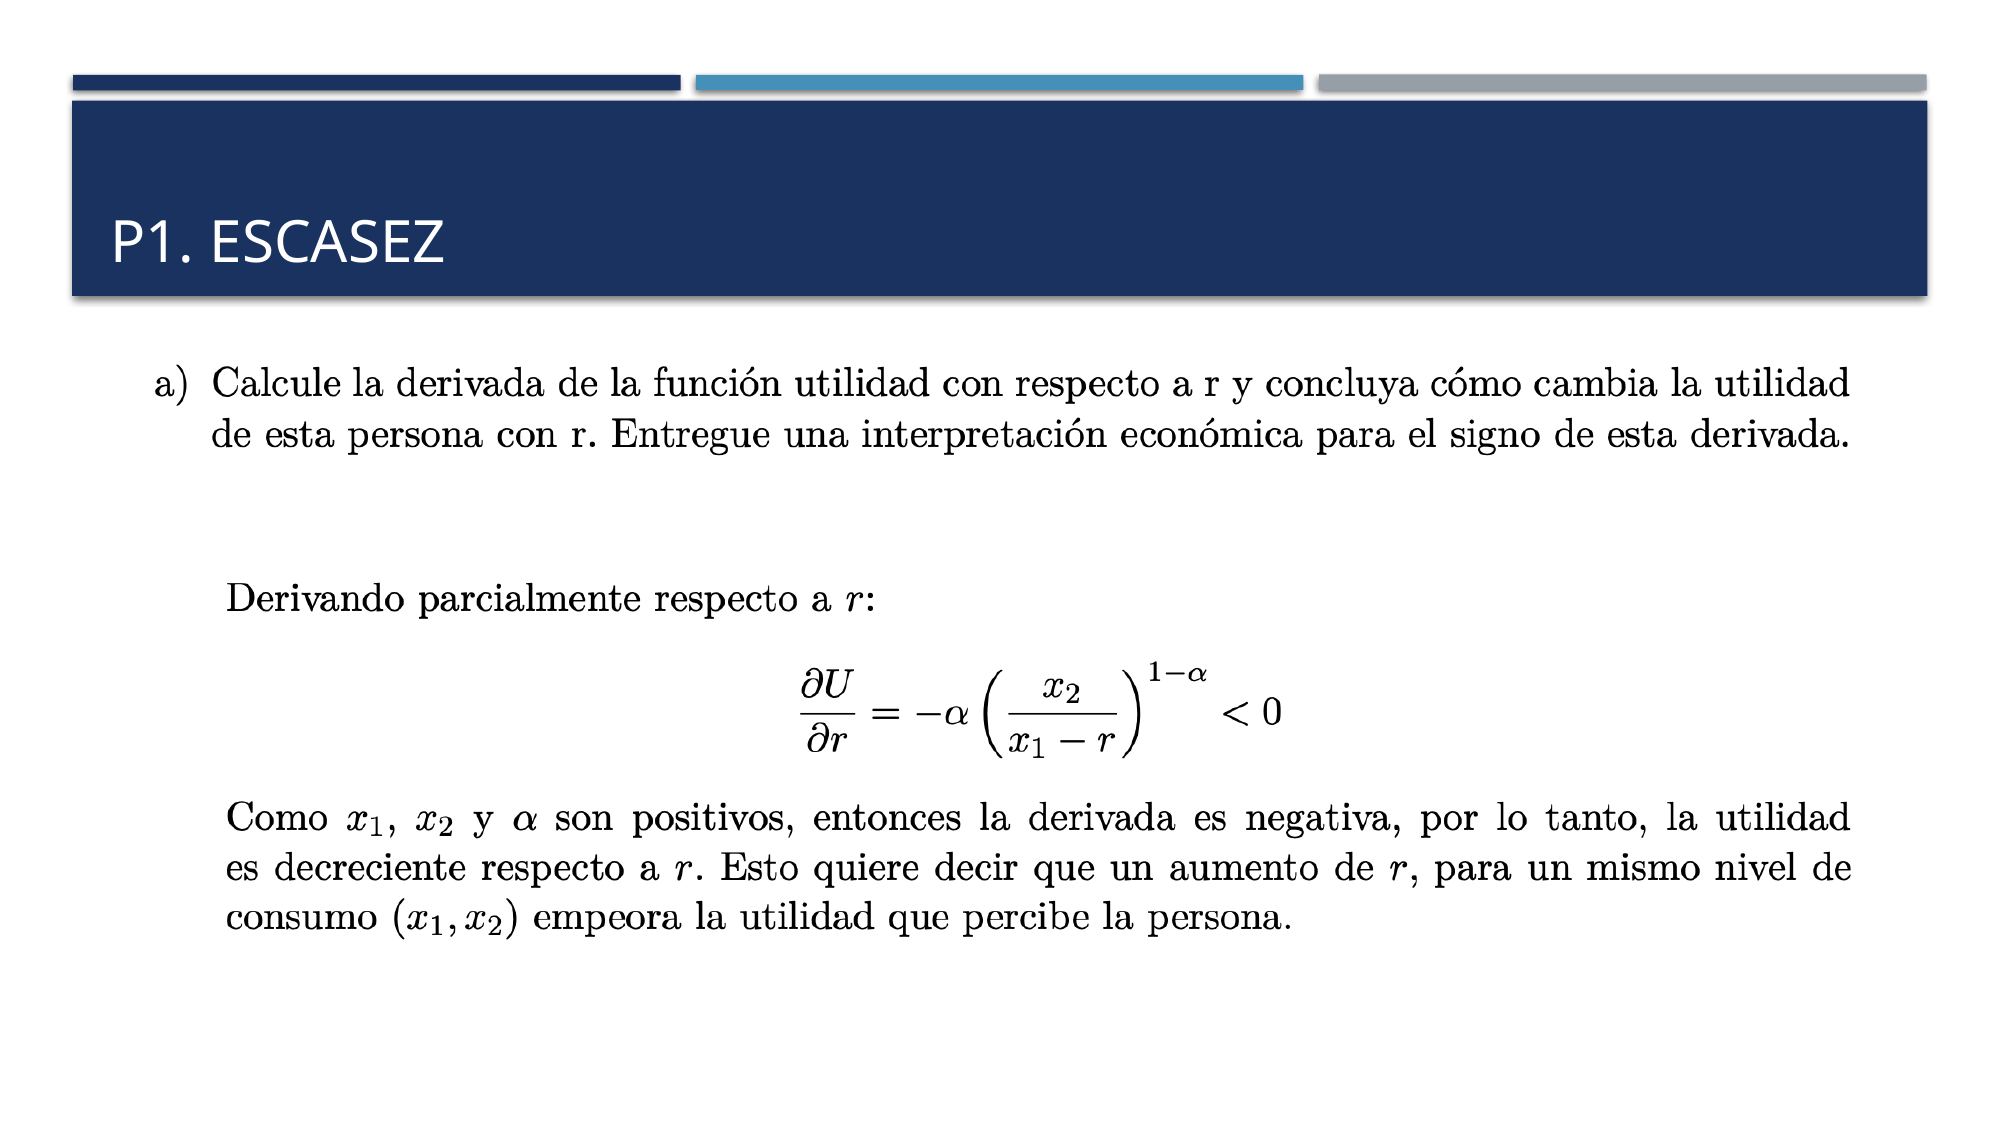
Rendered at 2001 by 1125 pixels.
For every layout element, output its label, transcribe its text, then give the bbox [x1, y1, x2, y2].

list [76, 340, 1887, 473]
picture [91, 561, 1887, 963]
title P1. Escasez [95, 115, 1905, 282]
